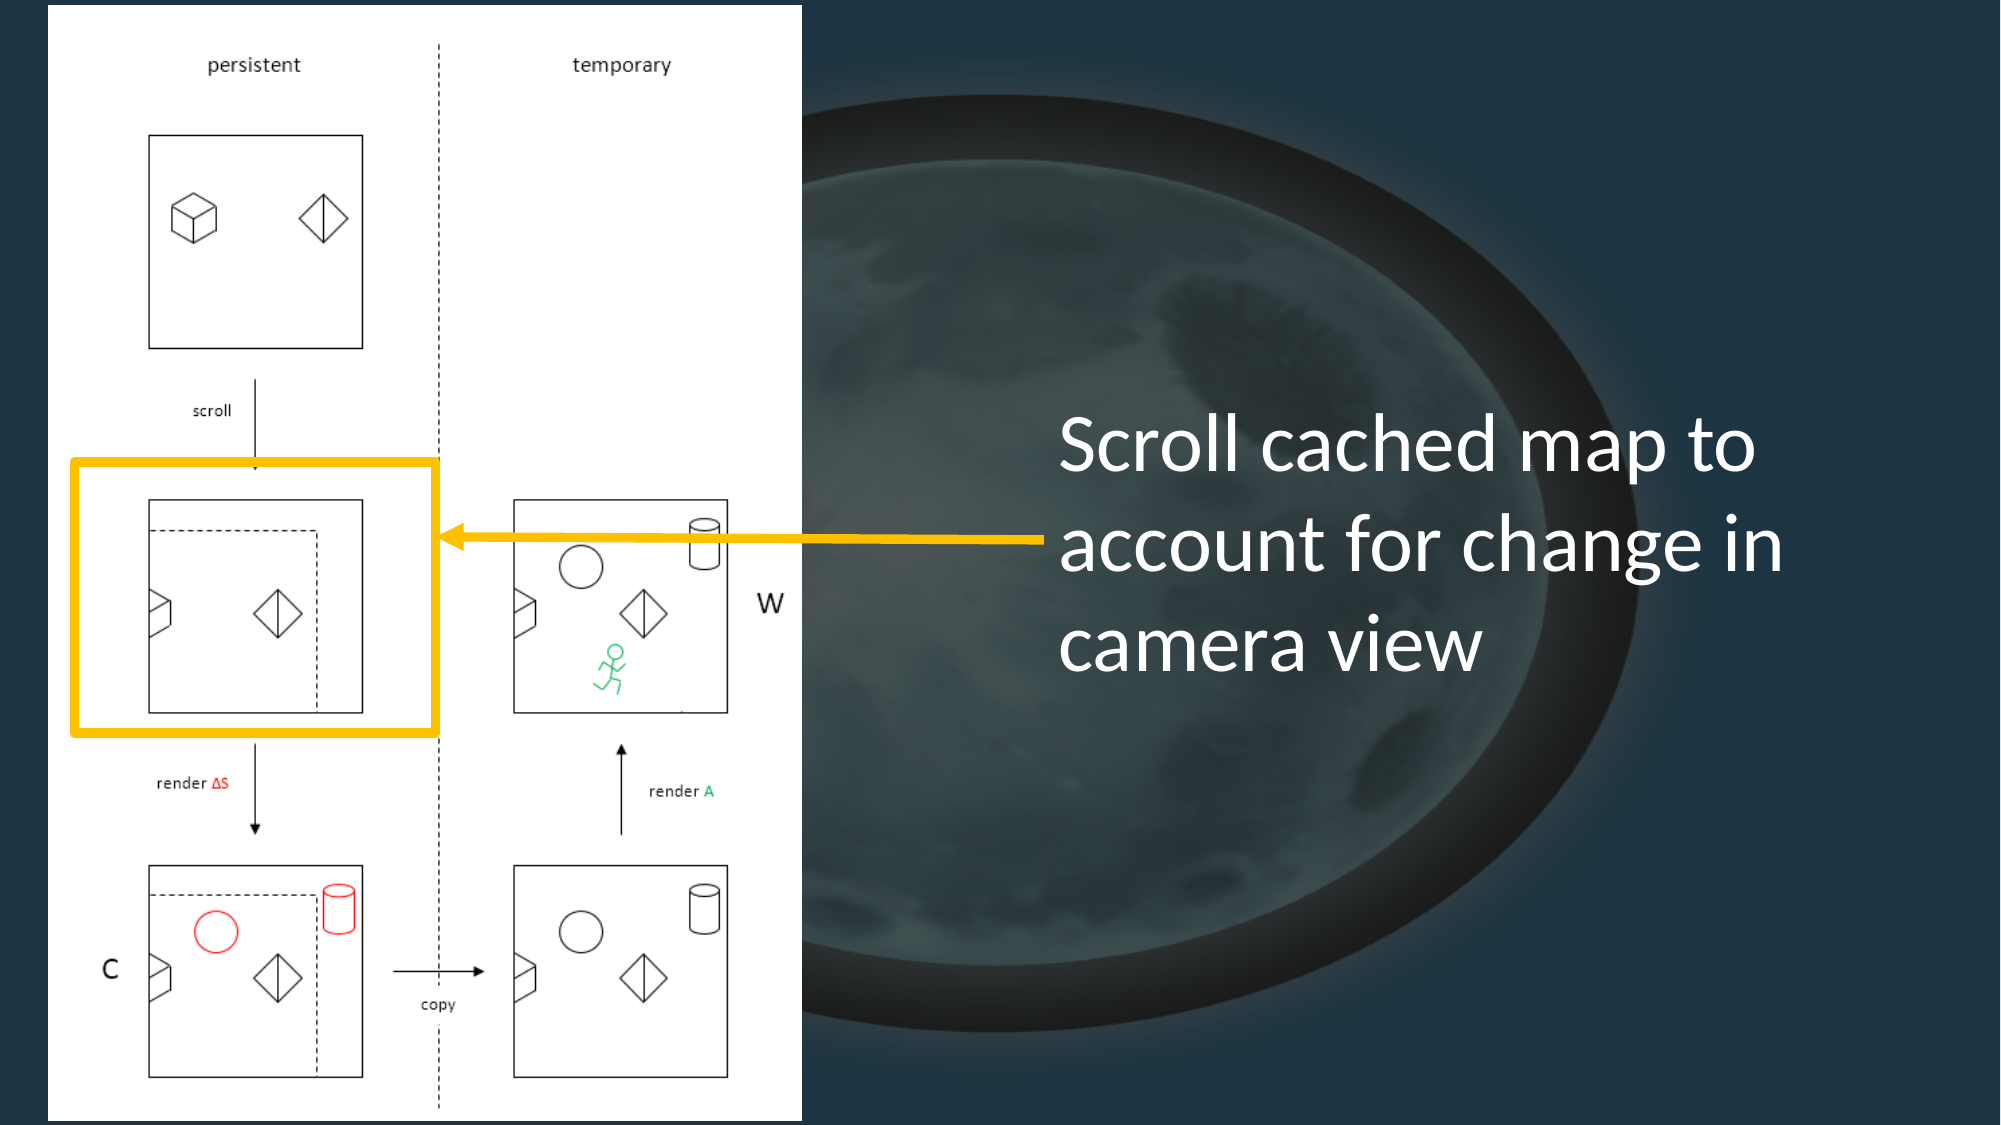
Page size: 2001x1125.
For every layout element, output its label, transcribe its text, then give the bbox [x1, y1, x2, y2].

picture [0, 0, 2001, 1125]
text_box Scroll cached map to account for change in camera view [1043, 380, 1957, 696]
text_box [435, 536, 1044, 540]
